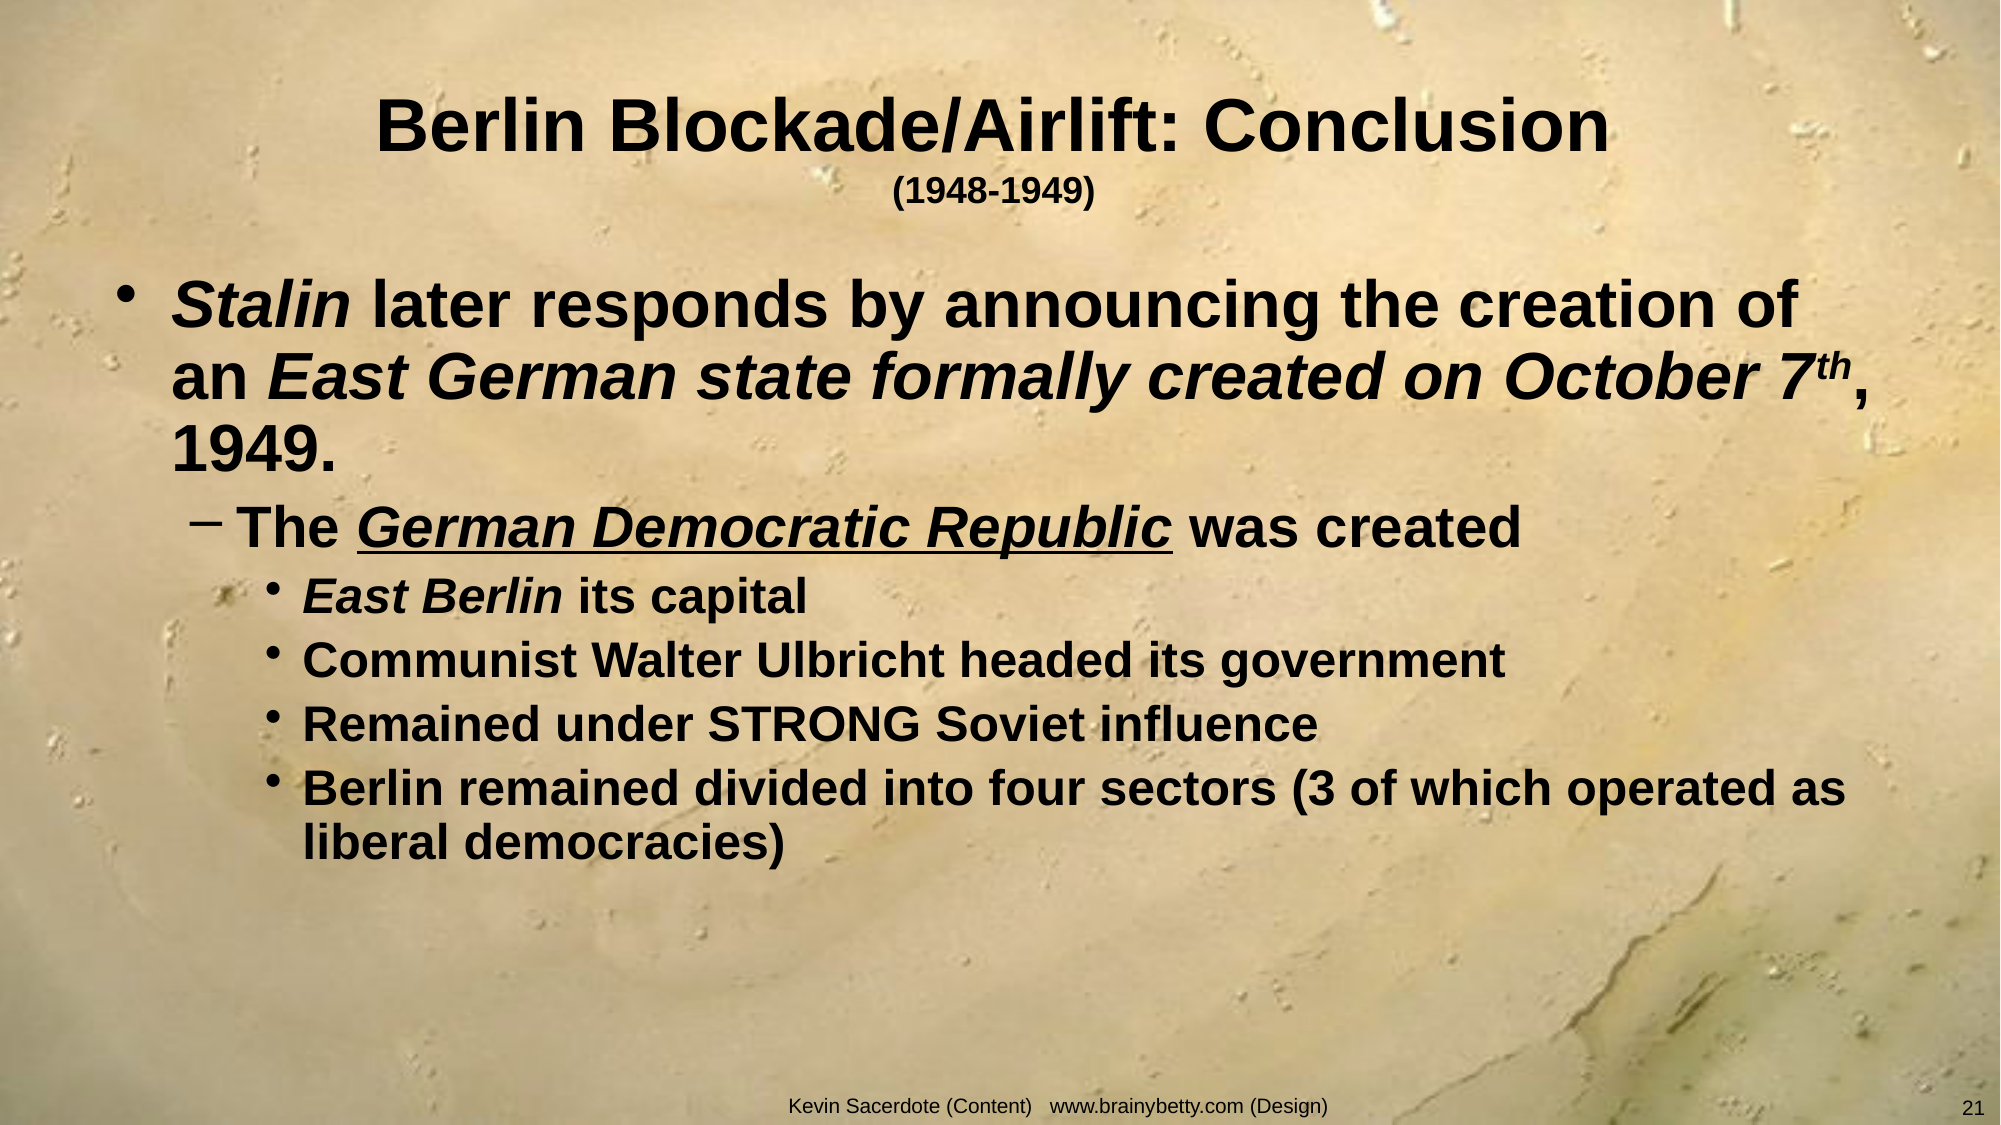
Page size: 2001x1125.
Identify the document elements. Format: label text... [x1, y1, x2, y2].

list Stalin later responds by announcing the creation of an East German state formally created on October 7th, 1949. The German Democratic Republic was created East Berlin its capital Communist Walter Ulbricht headed its government Remained under STRONG Soviet influence Berlin remained divided into four sectors (3 of which operated as liberal democracies) [99, 262, 1900, 1005]
title Berlin Blockade/Airlift: Conclusion (1948-1949) [275, 37, 1713, 250]
picture [0, 0, 2001, 1125]
footer Kevin Sacerdote (Content) www.brainybetty.com (Design) [516, 1084, 1601, 1125]
slide_number 21 [1733, 1087, 2000, 1125]
